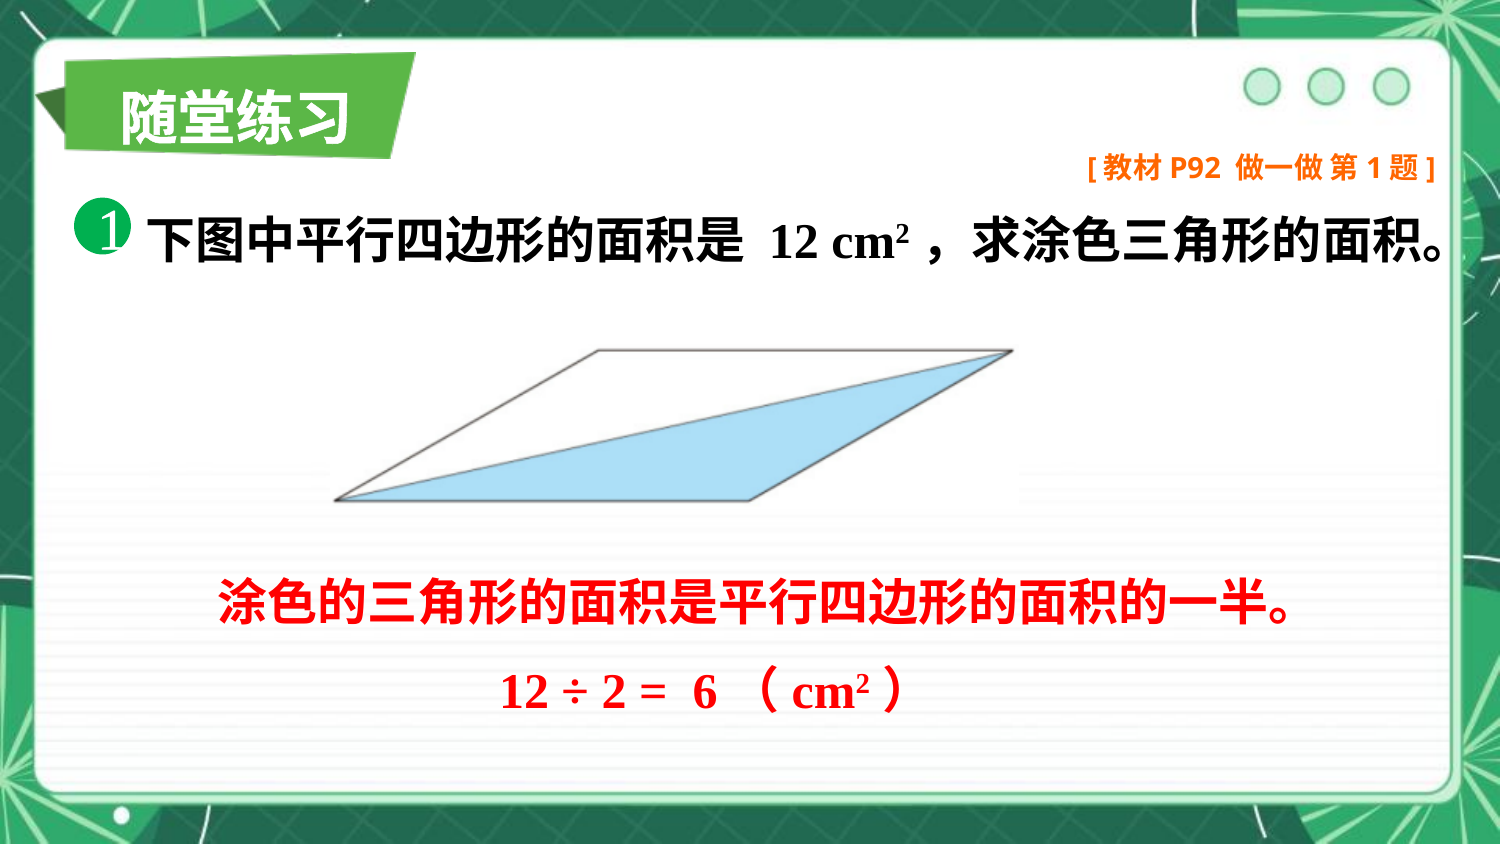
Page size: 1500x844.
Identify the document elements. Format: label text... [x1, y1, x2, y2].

text_box 涂色的三角形的面积是平行四边形的面积的一半。 [203, 563, 1354, 638]
text_box 1 [73, 196, 132, 256]
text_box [34, 52, 416, 159]
text_box 下图中平行四边形的面积是 12 cm2，求涂色三角形的面积。 [130, 183, 1472, 276]
picture [0, 0, 1500, 844]
text_box 12 ÷ 2 = 6（cm2） [484, 638, 950, 726]
text_box [教材P92 做一做 第1题] [1072, 131, 1451, 183]
